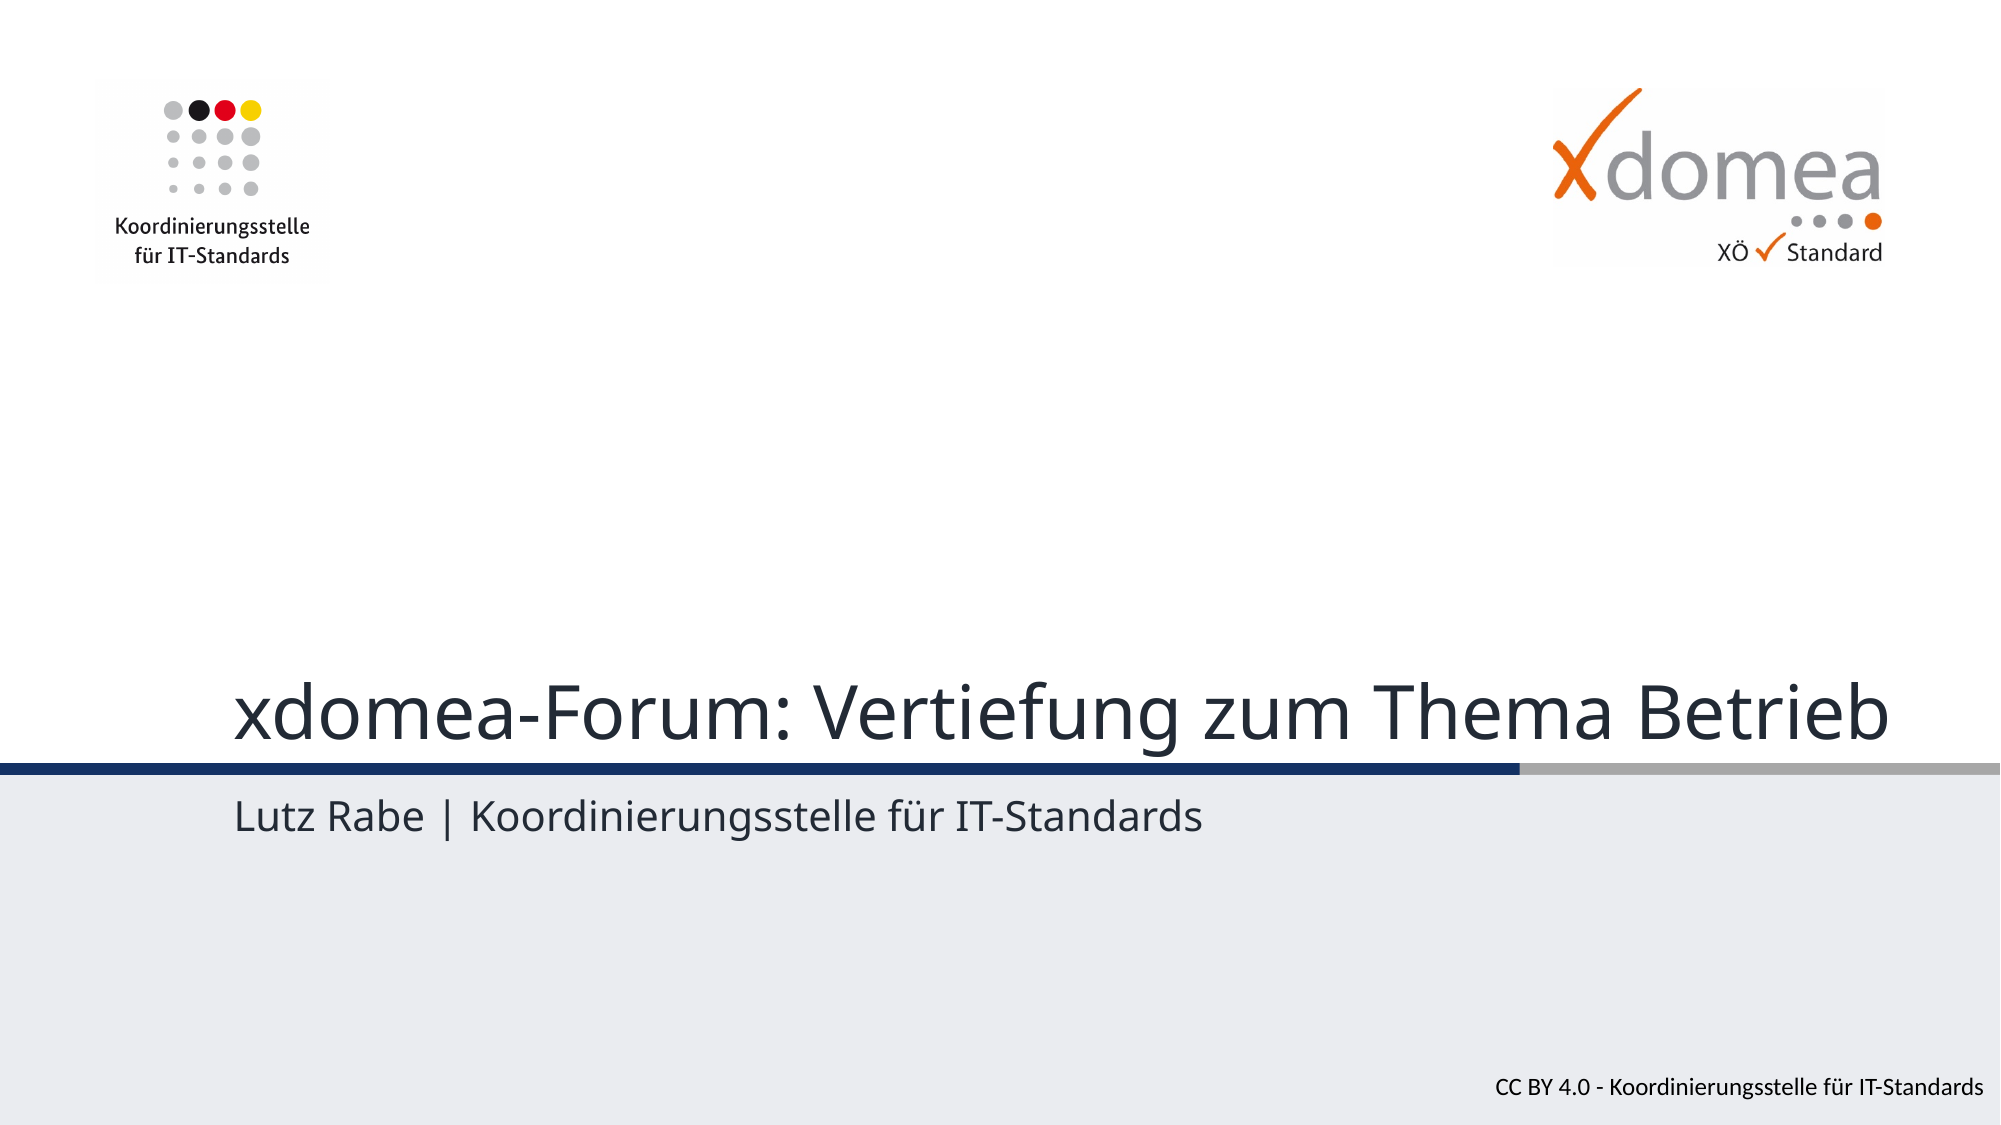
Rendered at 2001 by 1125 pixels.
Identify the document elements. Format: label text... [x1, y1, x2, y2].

title xdomea-Forum: Vertiefung zum Thema Betrieb [218, 349, 1913, 764]
picture [1553, 88, 1885, 267]
text_box CC BY 4.0 - Koordinierungsstelle für IT-Standards [1307, 1062, 2000, 1123]
subtitle Lutz Rabe | Koordinierungsstelle für IT-Standards [218, 787, 1719, 1125]
picture [95, 79, 330, 284]
